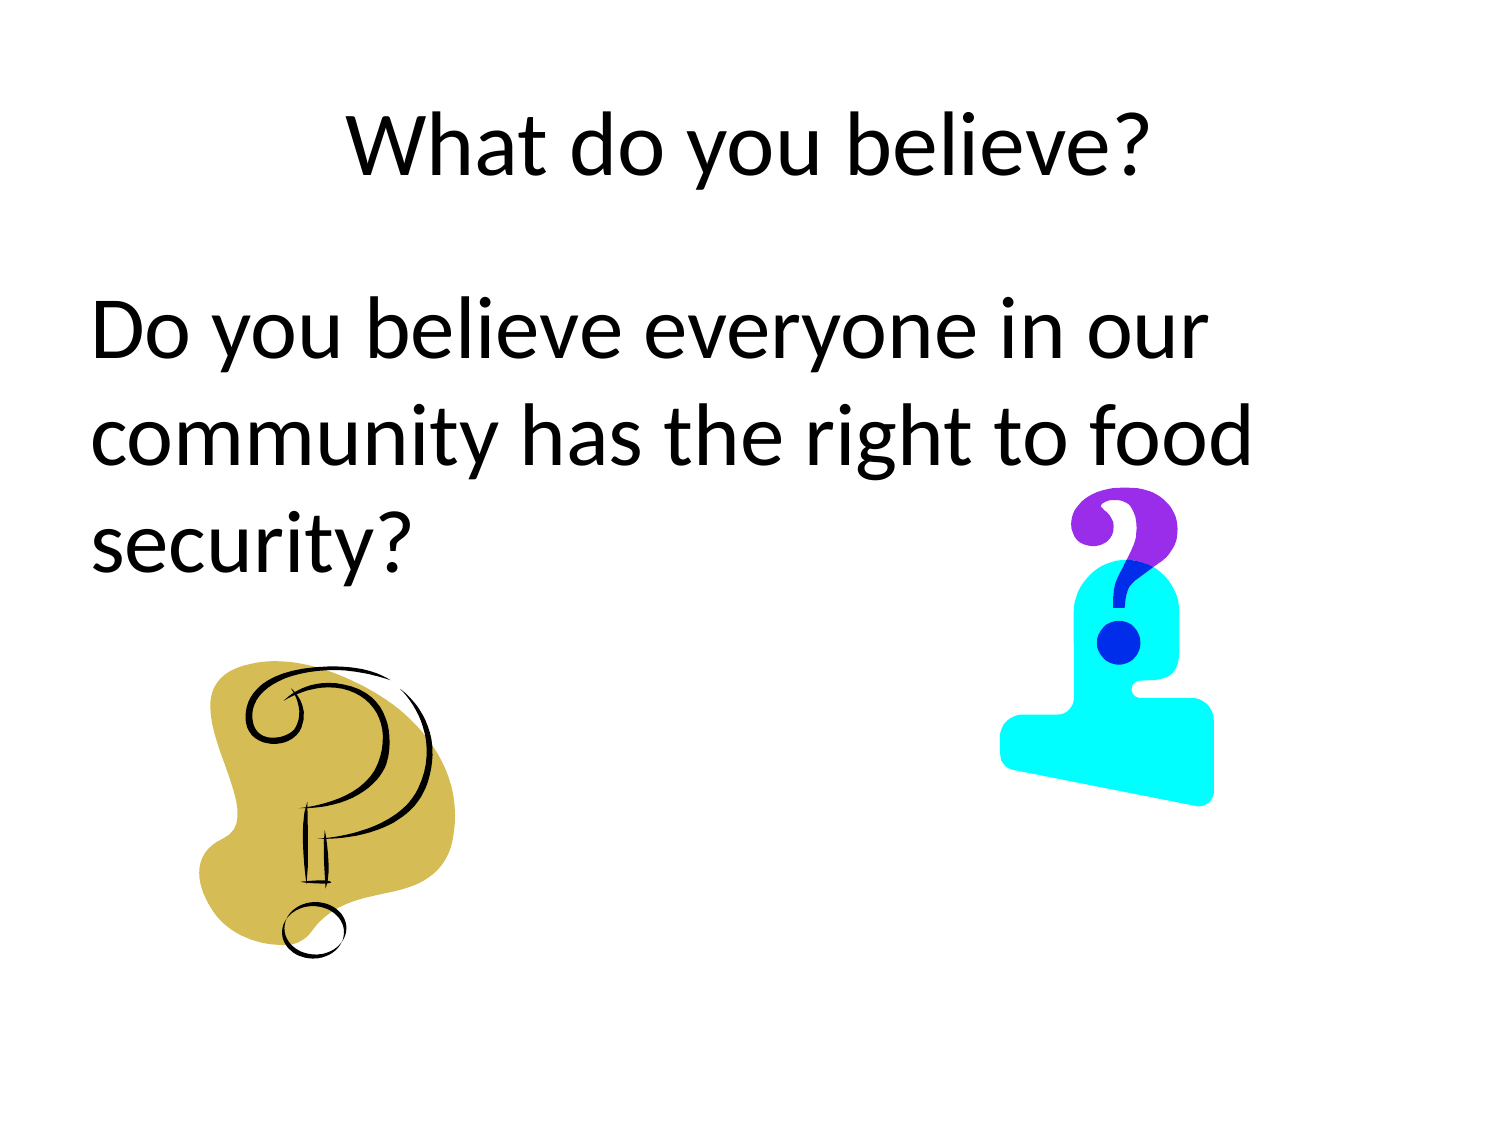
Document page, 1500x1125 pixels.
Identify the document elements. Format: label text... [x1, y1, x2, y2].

title What do you believe? [75, 45, 1425, 233]
picture [198, 660, 456, 959]
picture [999, 487, 1215, 807]
list Do you believe everyone in our community has the right to food security? [75, 262, 1425, 600]
